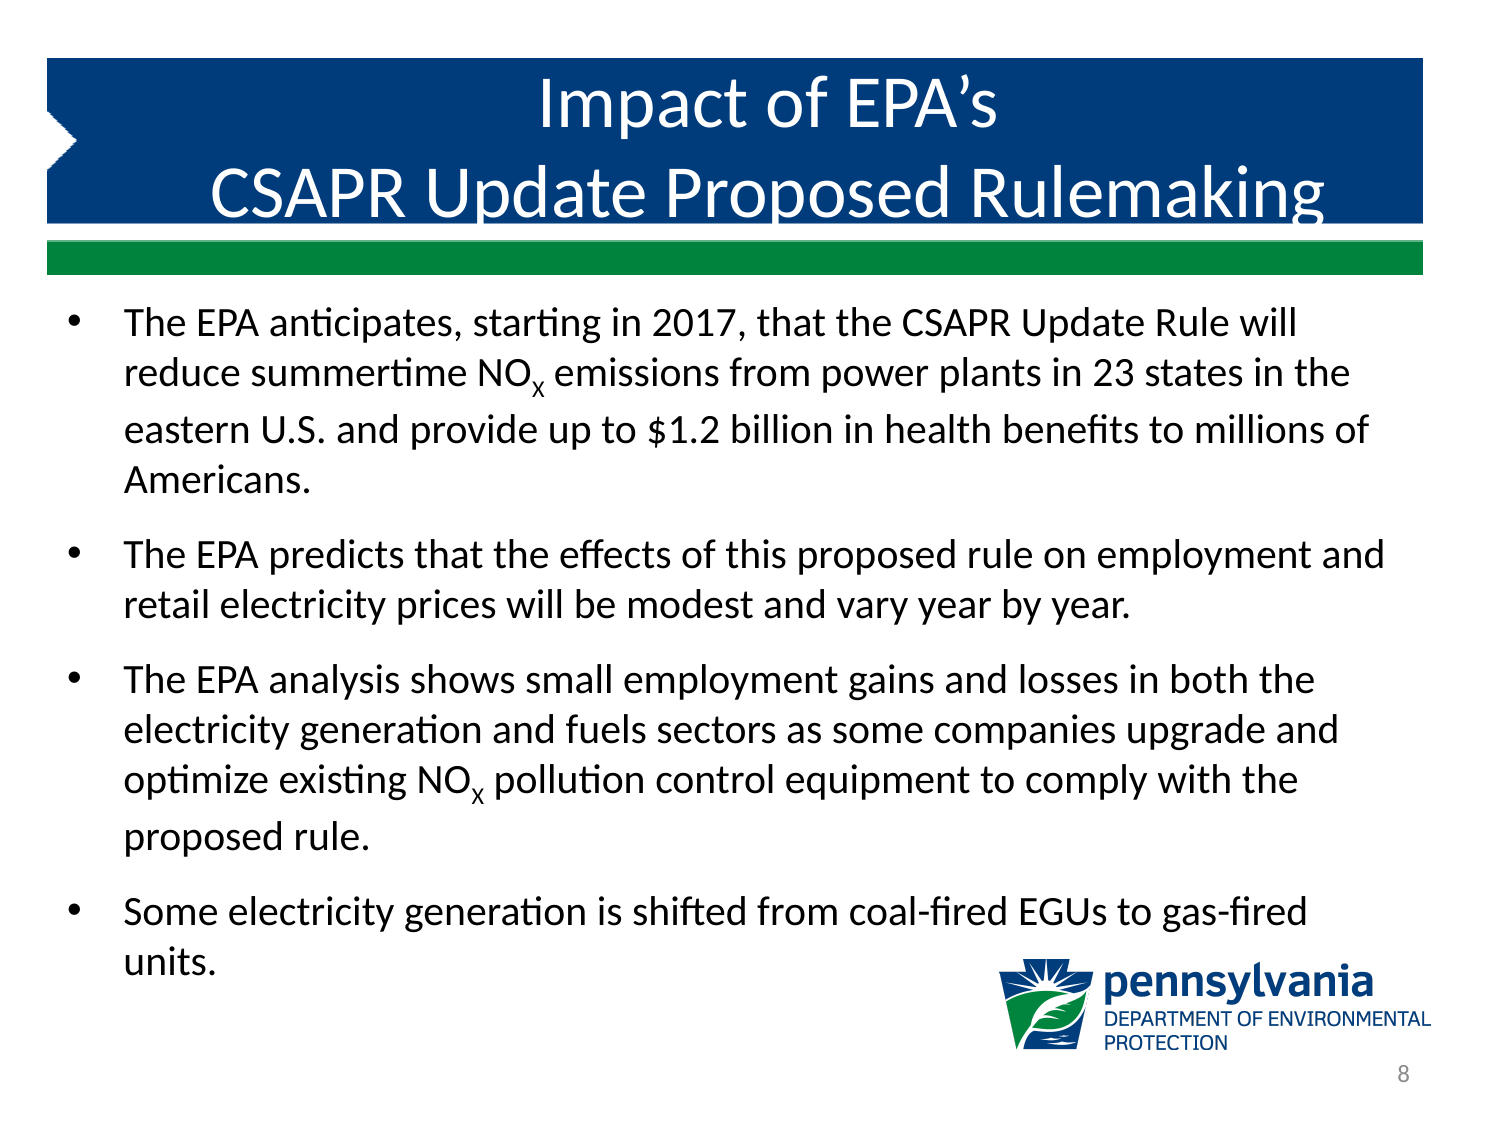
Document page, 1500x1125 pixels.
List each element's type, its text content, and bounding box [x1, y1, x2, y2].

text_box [47, 58, 1423, 276]
picture [999, 958, 1431, 1051]
list The EPA anticipates, starting in 2017, that the CSAPR Update Rule will reduce summertime NOX emissions from power plants in 23 states in the eastern U.S. and provide up to $1.2 billion in health benefits to millions of Americans. The EPA predicts that the effects of this proposed rule on employment and retail electricity prices will be modest and vary year by year. The EPA analysis shows small employment gains and losses in both the electricity generation and fuels sectors as some companies upgrade and optimize existing NOX pollution control equipment to comply with the proposed rule. Some electricity generation is shifted from coal-fired EGUs to gas-fired units. [52, 287, 1418, 993]
slide_number 8 [1074, 1060, 1425, 1103]
